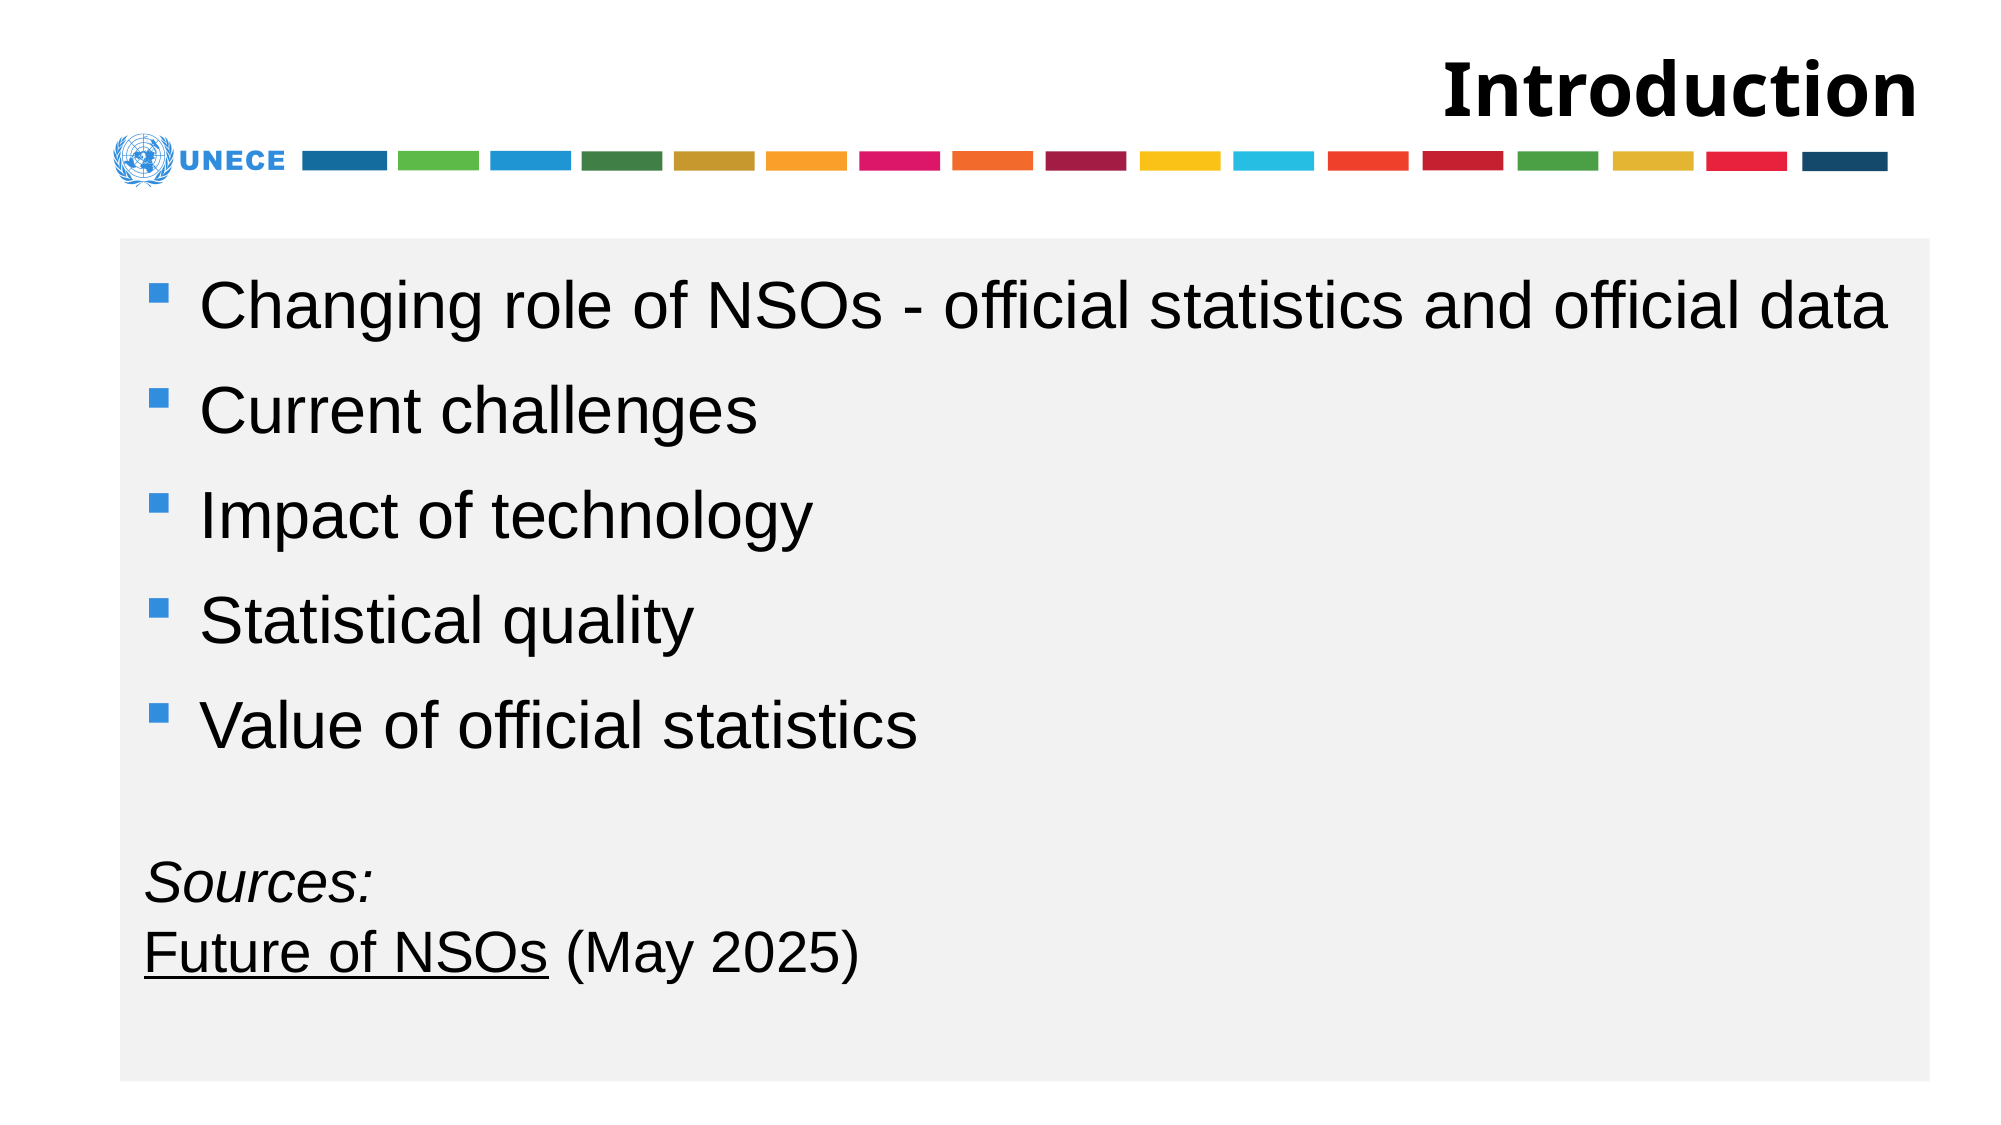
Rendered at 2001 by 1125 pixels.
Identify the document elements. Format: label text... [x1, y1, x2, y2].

picture [109, 160, 287, 188]
title Introduction [49, 13, 1936, 160]
list Changing role of NSOs - official statistics and official data Current challenges Impact of technology Statistical quality Value of official statistics Sources: Future of NSOs (May 2025) [120, 238, 1930, 1082]
